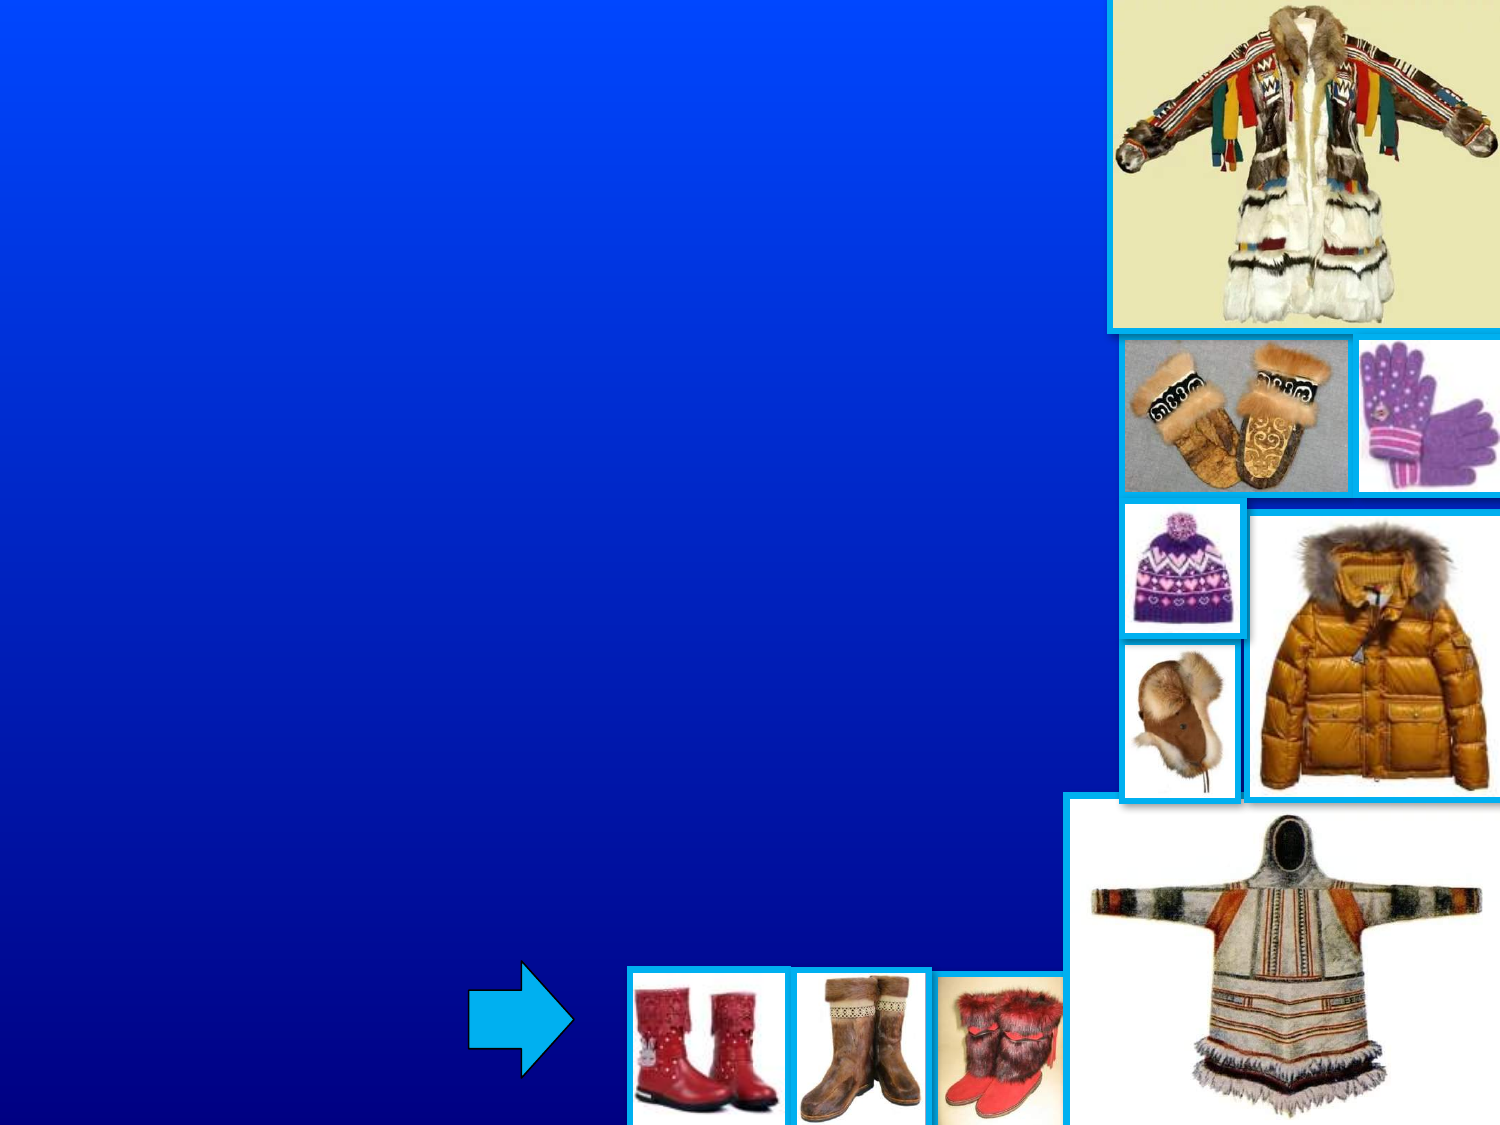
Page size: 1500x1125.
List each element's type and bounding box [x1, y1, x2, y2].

text_box [468, 960, 575, 1079]
picture [1114, 0, 1500, 327]
picture [1251, 517, 1500, 796]
picture [1126, 341, 1347, 491]
picture [634, 974, 784, 1125]
picture [1126, 646, 1234, 797]
picture [1126, 505, 1239, 632]
picture [939, 978, 1062, 1125]
picture [798, 974, 925, 1125]
picture [1360, 341, 1500, 491]
picture [1071, 800, 1500, 1125]
